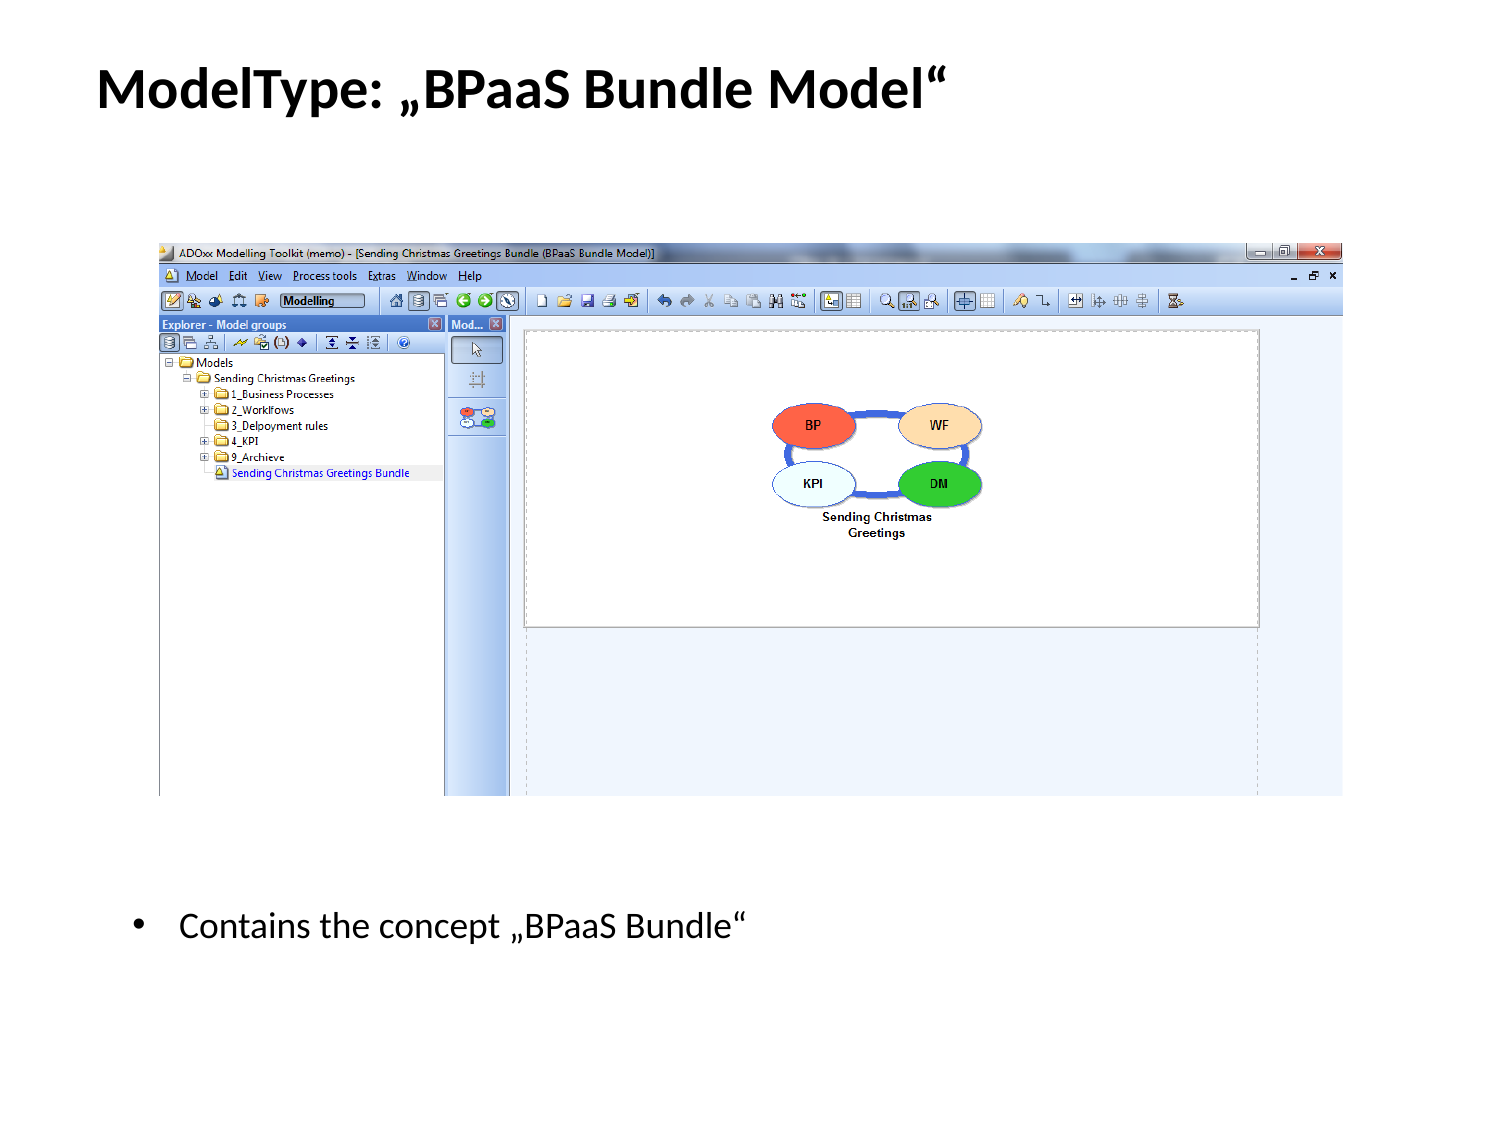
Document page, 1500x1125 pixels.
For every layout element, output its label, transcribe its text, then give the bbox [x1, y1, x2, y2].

picture [159, 243, 1344, 797]
text_box Contains the concept „BPaaS Bundle“ [117, 893, 763, 953]
text_box ModelType: „BPaaS Bundle Model“ [82, 42, 965, 128]
